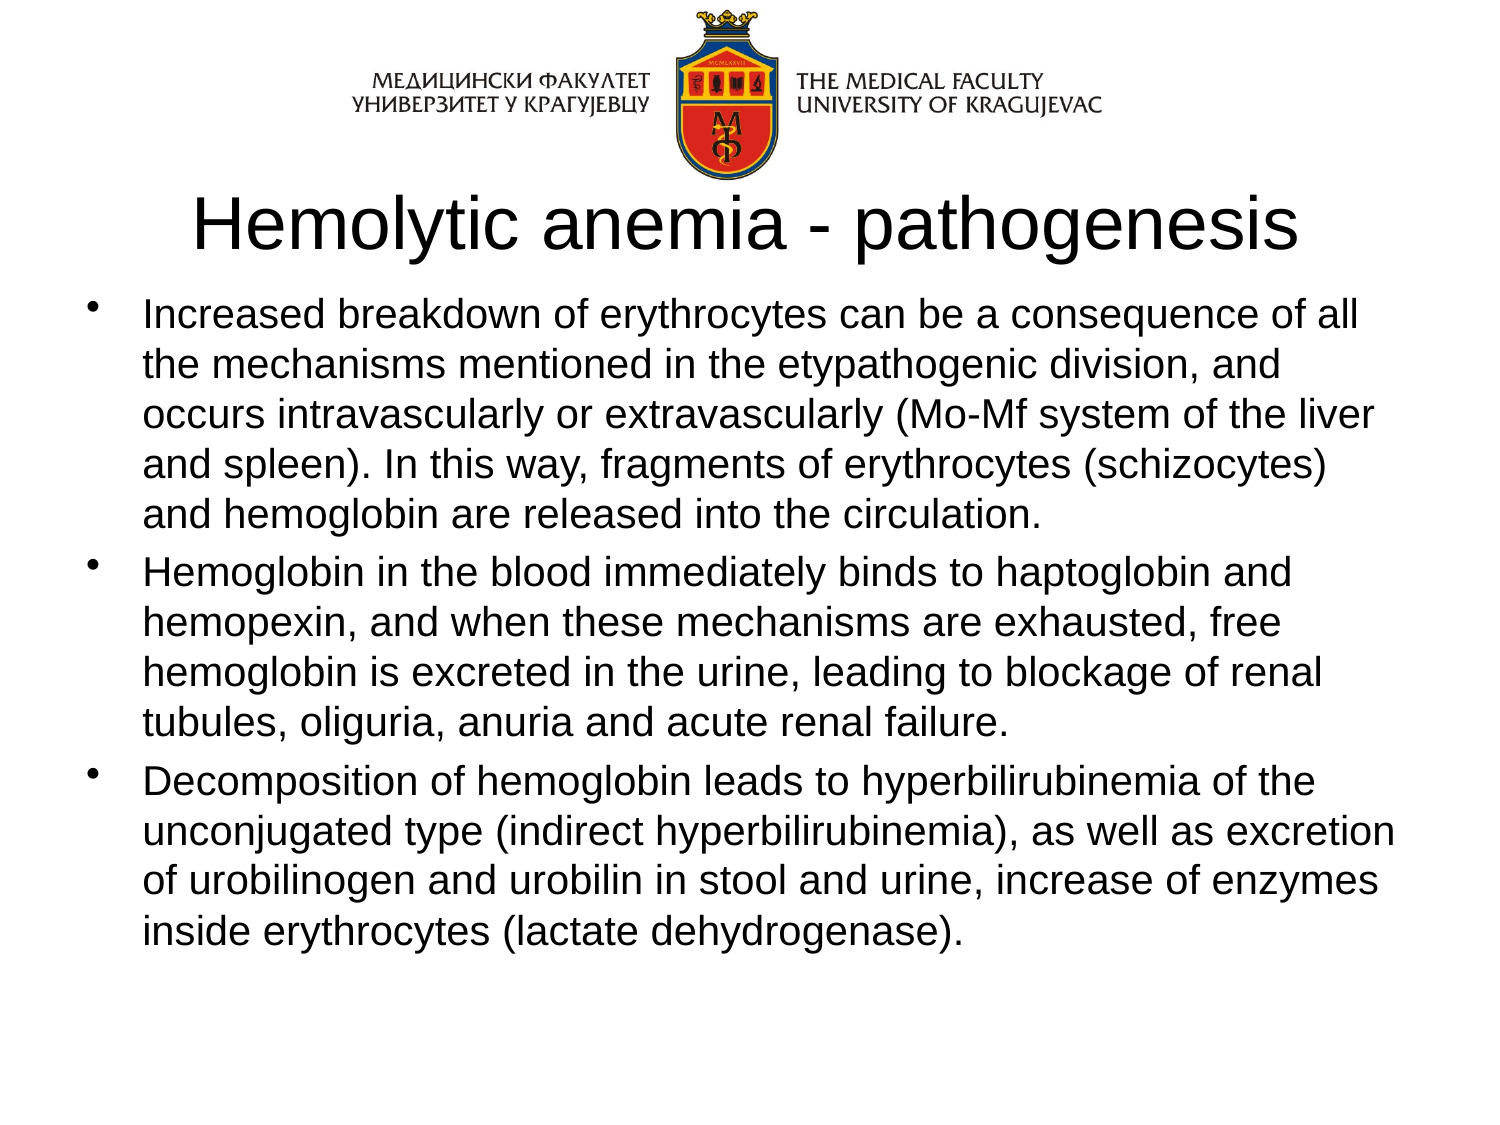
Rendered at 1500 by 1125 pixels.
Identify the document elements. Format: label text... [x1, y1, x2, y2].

picture [328, 0, 1125, 172]
list Increased breakdown of erythrocytes can be a consequence of all the mechanisms mentioned in the etypathogenic division, and occurs intravascularly or extravascularly (Mo-Mf system of the liver and spleen). In this way, fragments of erythrocytes (schizocytes) and hemoglobin are released into the circulation. Hemoglobin in the blood immediately binds to haptoglobin and hemopexin, and when these mechanisms are exhausted, free hemoglobin is excreted in the urine, leading to blockage of renal tubules, oliguria, anuria and acute renal failure. Decomposition of hemoglobin leads to hyperbilirubinemia of the unconjugated type (indirect hyperbilirubinemia), as well as excretion of urobilinogen and urobilin in stool and urine, increase of enzymes inside erythrocytes (lactate dehydrogenase). [71, 278, 1422, 1071]
title Hemolytic anemia - pathogenesis [71, 172, 1422, 266]
